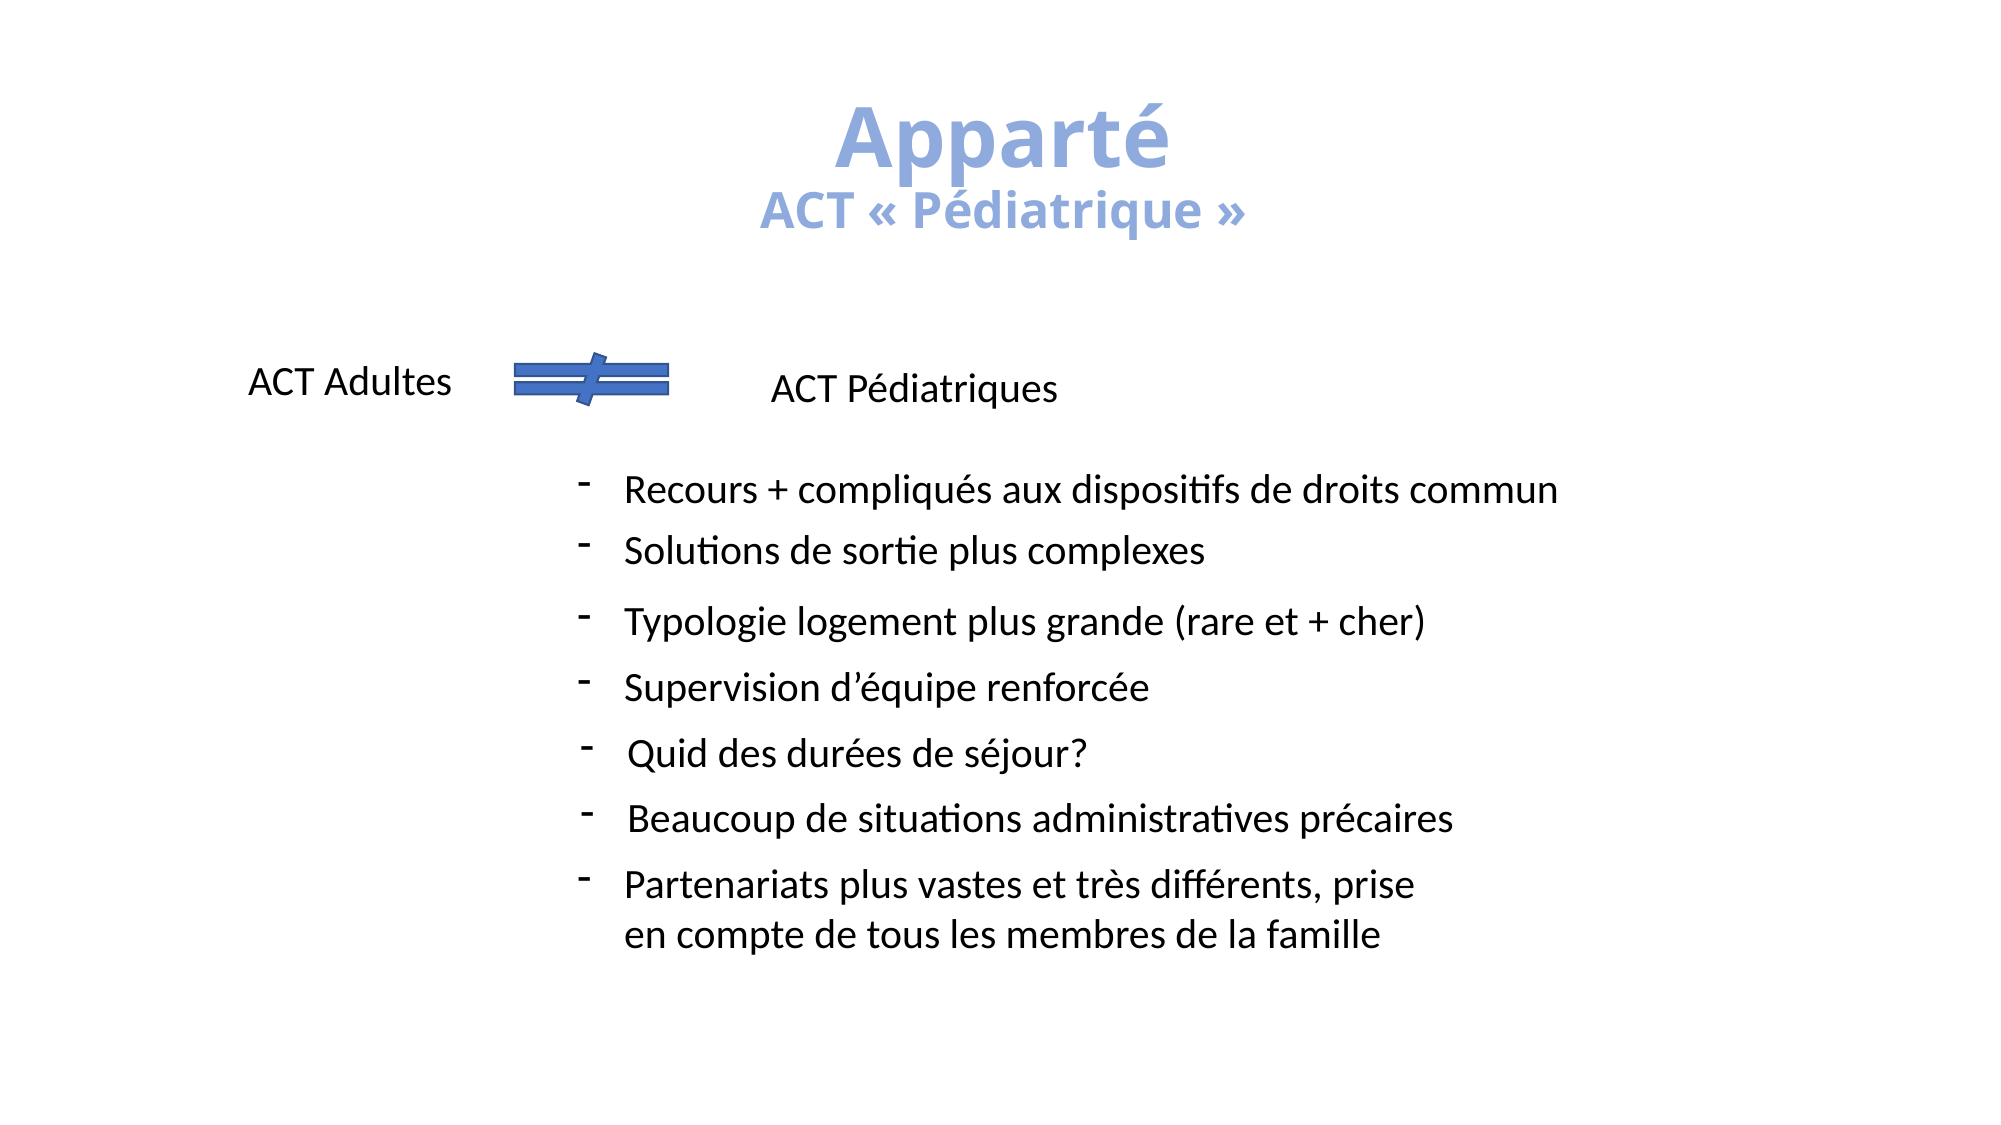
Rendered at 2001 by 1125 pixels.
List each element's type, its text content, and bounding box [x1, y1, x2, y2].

text_box Supervision d’équipe renforcée [562, 652, 1406, 718]
text_box Partenariats plus vastes et très différents, prise en compte de tous les membres de la famille [562, 849, 1480, 965]
text_box [513, 351, 670, 407]
text_box ACT Pédiatriques [756, 353, 1074, 418]
text_box Beaucoup de situations administratives précaires [565, 783, 1585, 849]
title Apparté ACT « Pédiatrique » [141, 58, 1867, 276]
text_box Solutions de sortie plus complexes [562, 520, 1605, 580]
text_box ACT Adultes [233, 346, 499, 412]
text_box Typologie logement plus grande (rare et + cher) [562, 586, 1566, 652]
text_box Quid des durées de séjour? [565, 718, 1142, 783]
text_box Recours + compliqués aux dispositifs de droits commun [562, 454, 1775, 520]
